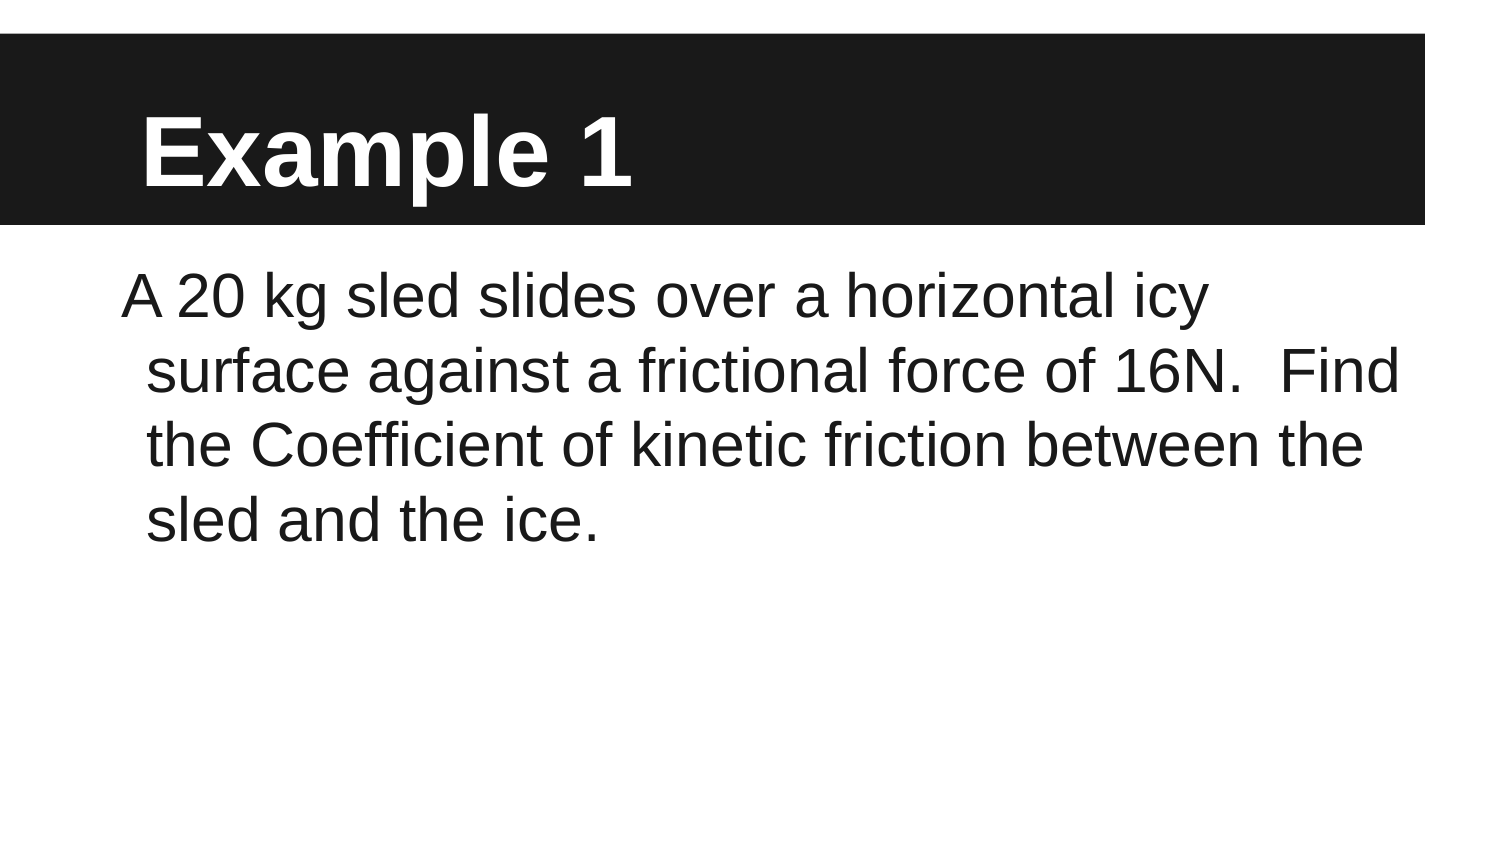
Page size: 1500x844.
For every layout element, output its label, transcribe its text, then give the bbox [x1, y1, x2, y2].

list A 20 kg sled slides over a horizontal icy surface against a frictional force of 16N. Find the Coefficient of kinetic friction between the sled and the ice. [75, 239, 1425, 808]
title Example 1 [75, 33, 1425, 221]
